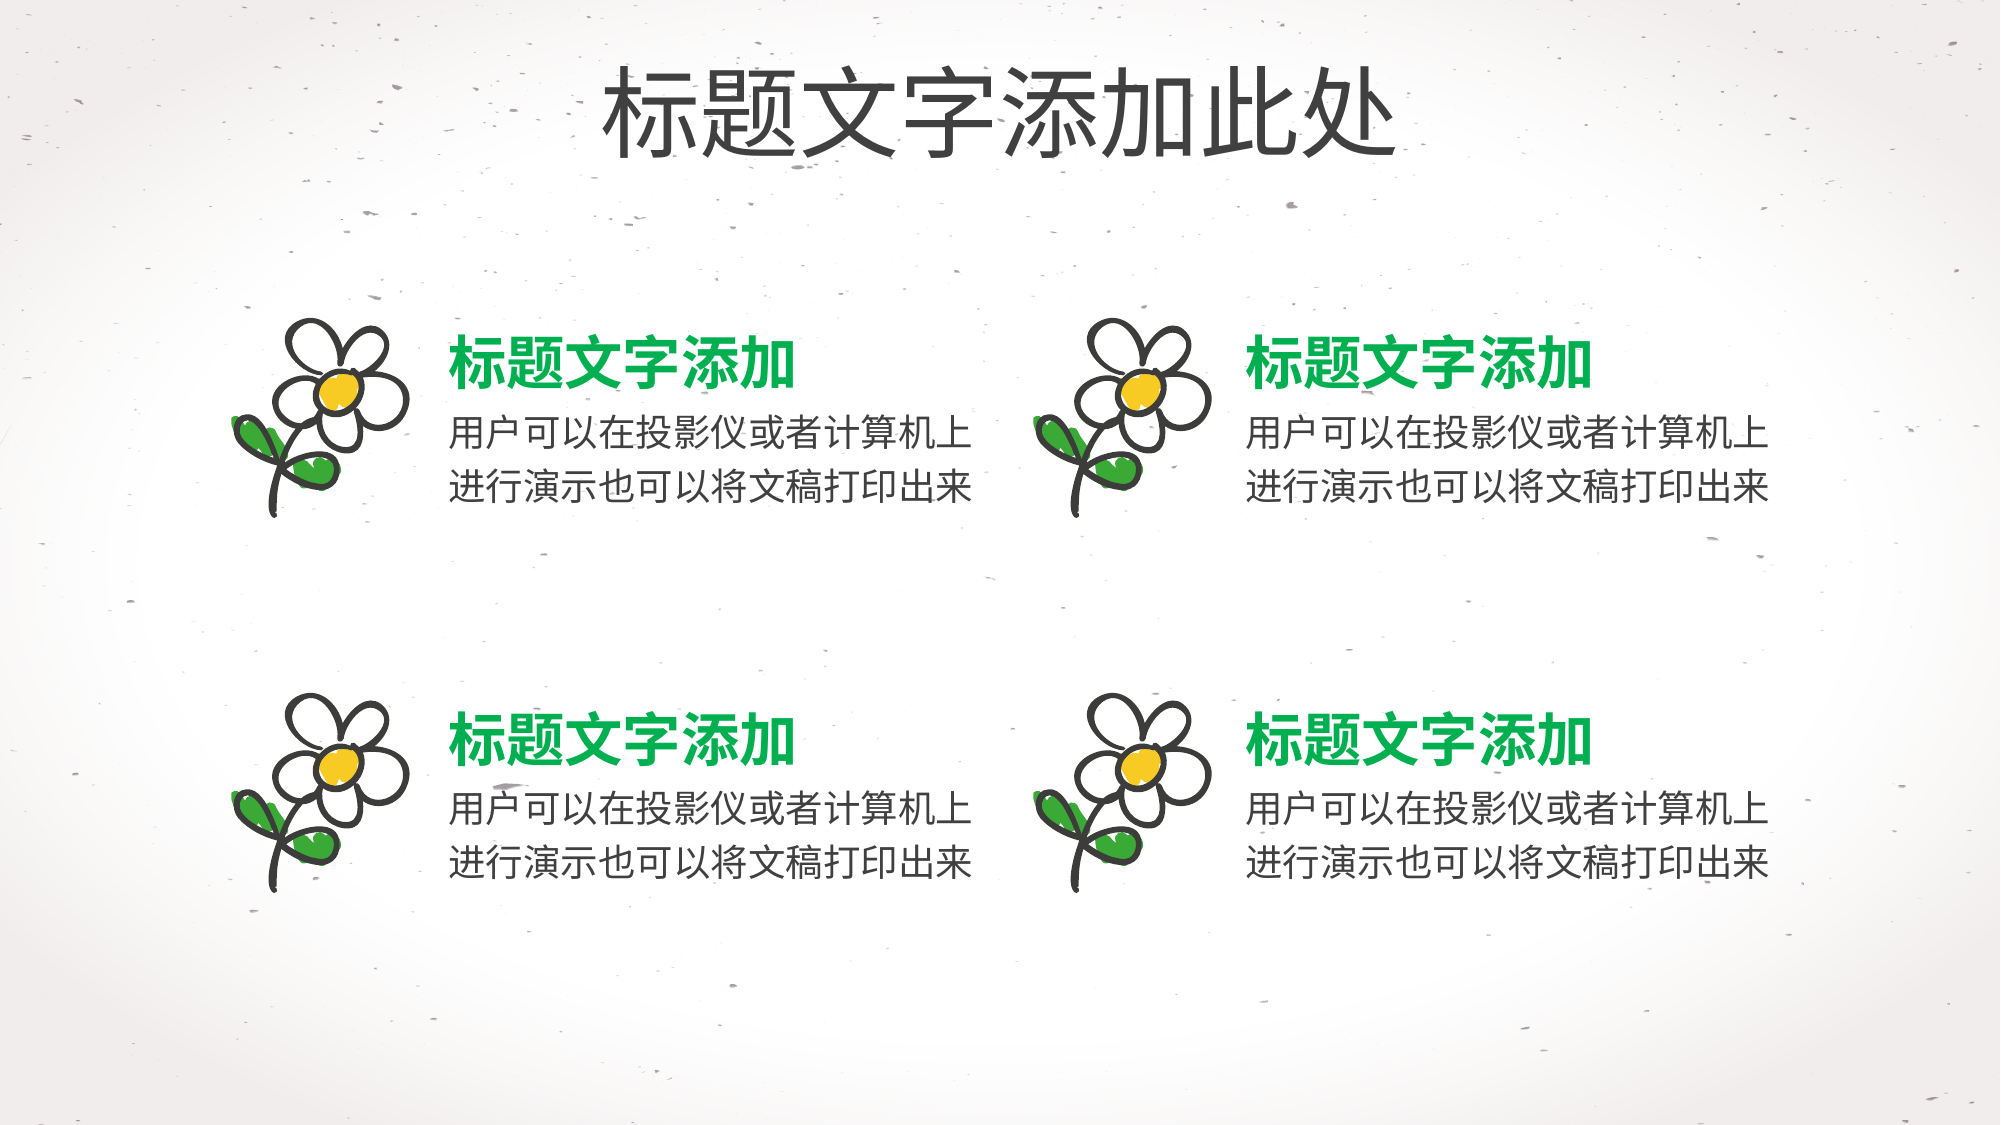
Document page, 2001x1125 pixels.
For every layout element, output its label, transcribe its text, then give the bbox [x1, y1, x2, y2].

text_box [433, 681, 990, 893]
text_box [1230, 681, 1787, 893]
picture [231, 692, 411, 893]
picture [231, 317, 411, 518]
picture [1033, 692, 1213, 893]
picture [1033, 317, 1213, 518]
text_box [1230, 305, 1787, 517]
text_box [433, 305, 990, 517]
text_box 标题文字添加此处 [585, 43, 1415, 178]
